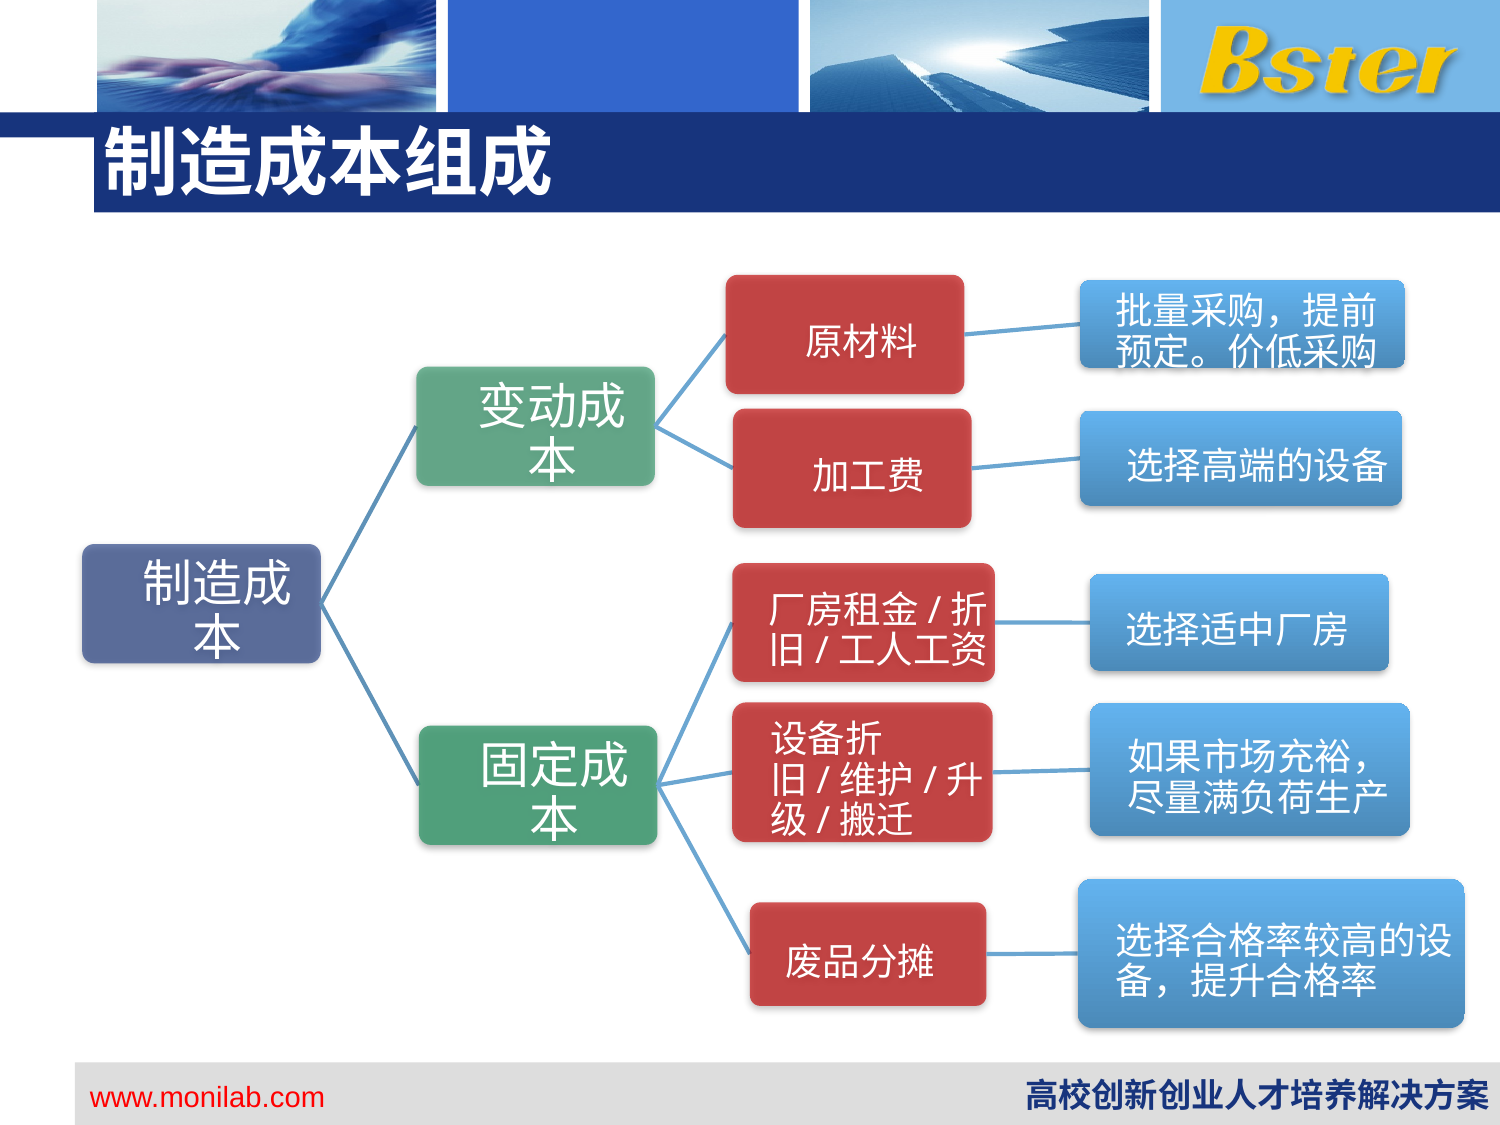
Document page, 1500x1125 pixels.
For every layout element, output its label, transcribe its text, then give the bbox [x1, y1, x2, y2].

title 制造成本组成 [88, 113, 1369, 206]
picture [97, 0, 437, 112]
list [74, 232, 1466, 1034]
picture [810, 0, 1150, 112]
picture [1199, 26, 1458, 94]
